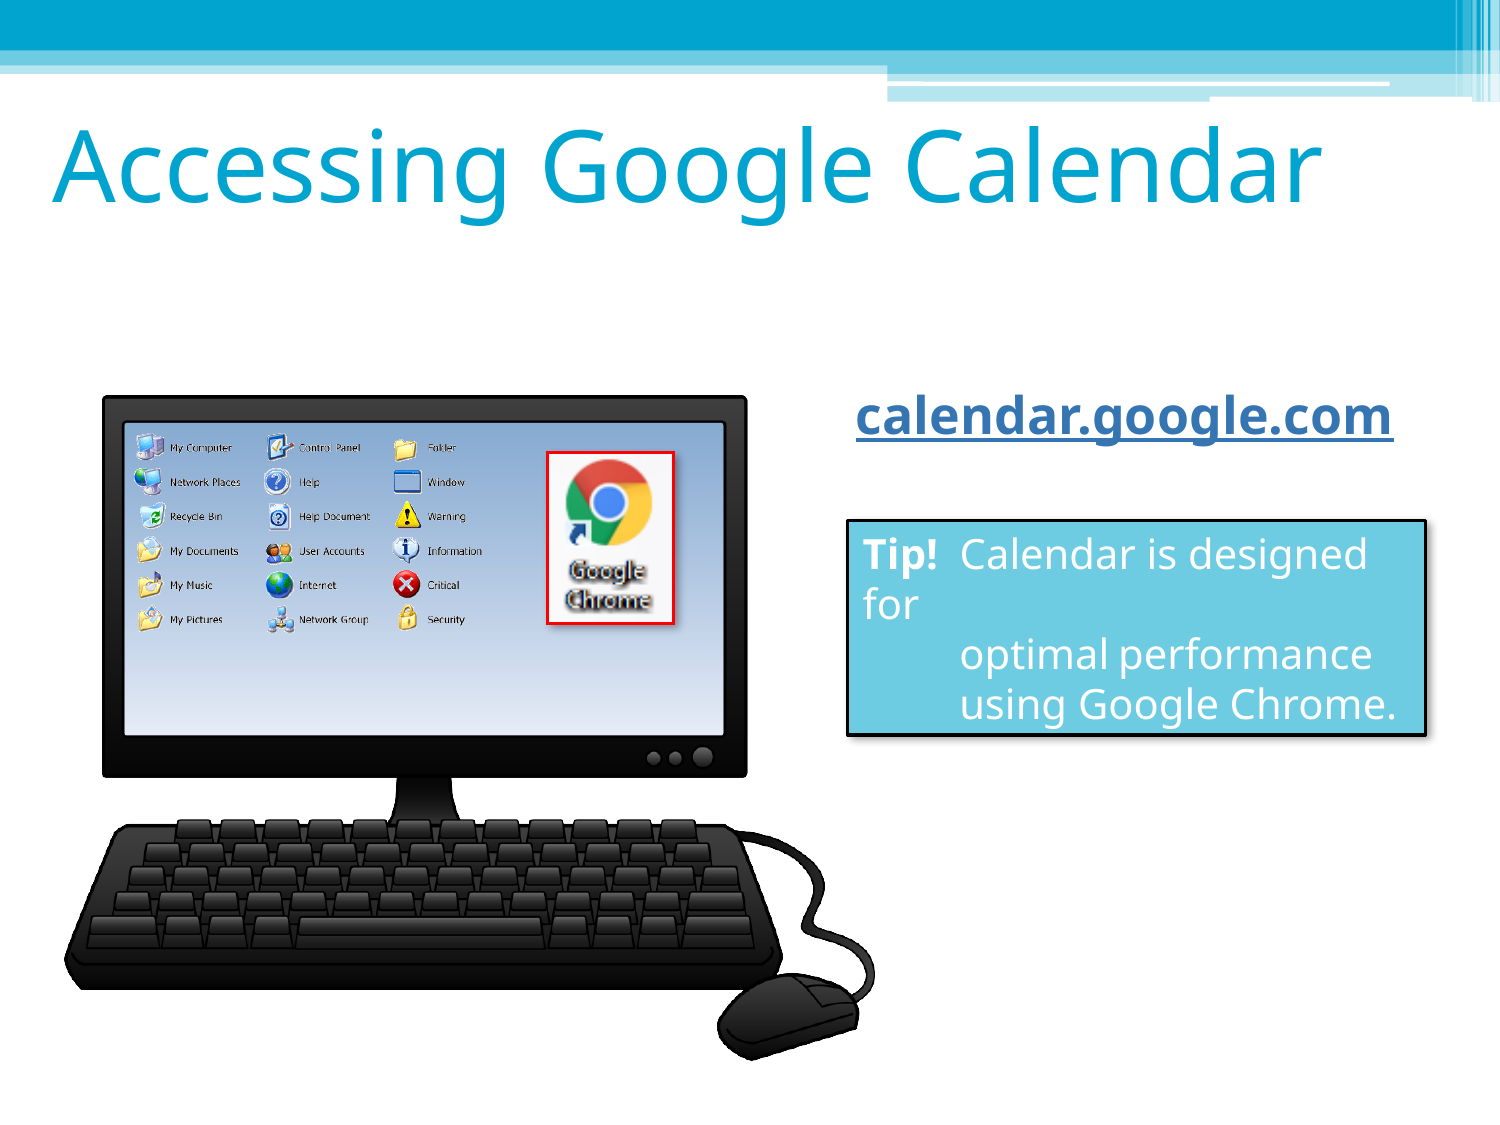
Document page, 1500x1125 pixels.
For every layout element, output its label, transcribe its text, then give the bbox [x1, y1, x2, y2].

text_box Tip! Calendar is designed for optimal performance using Google Chrome. [875, 520, 1426, 736]
picture [64, 395, 875, 1061]
list calendar.google.com [774, 375, 1468, 489]
title Accessing Google Calendar [37, 75, 1450, 250]
